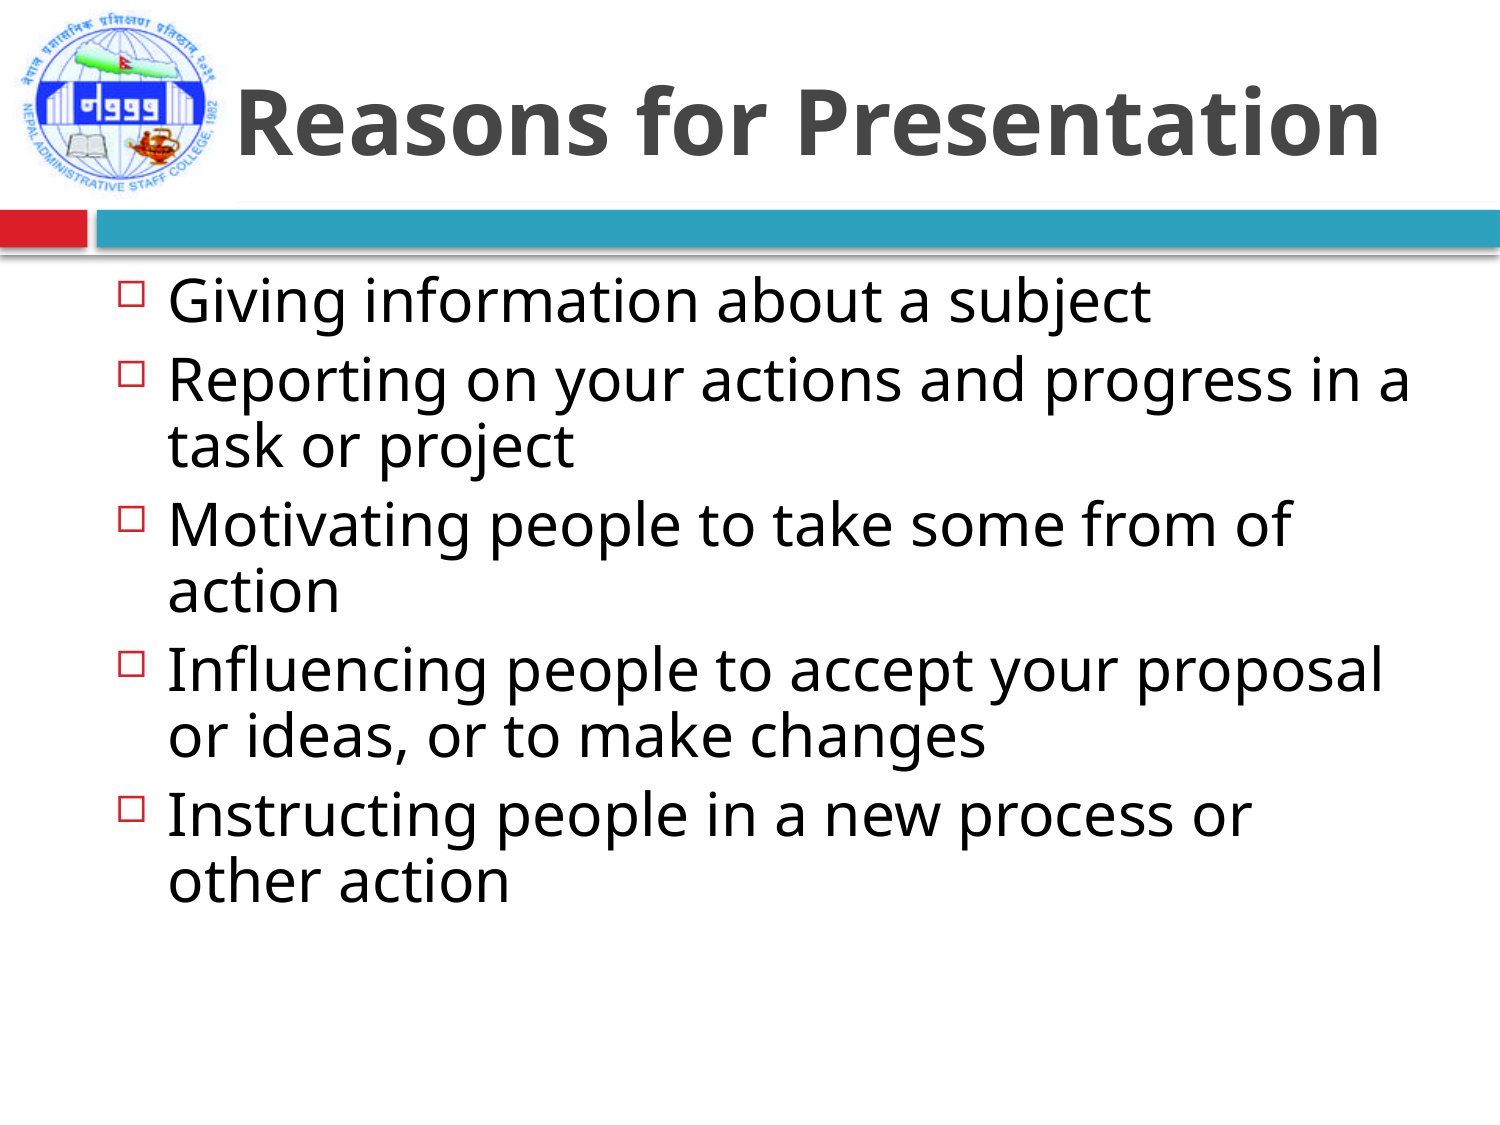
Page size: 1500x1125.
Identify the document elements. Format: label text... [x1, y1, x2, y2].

title Reasons for Presentation [218, 37, 1471, 200]
picture [1, 0, 236, 208]
list Giving information about a subject Reporting on your actions and progress in a task or project Motivating people to take some from of action Influencing people to accept your proposal or ideas, or to make changes Instructing people in a new process or other action [100, 262, 1438, 1000]
